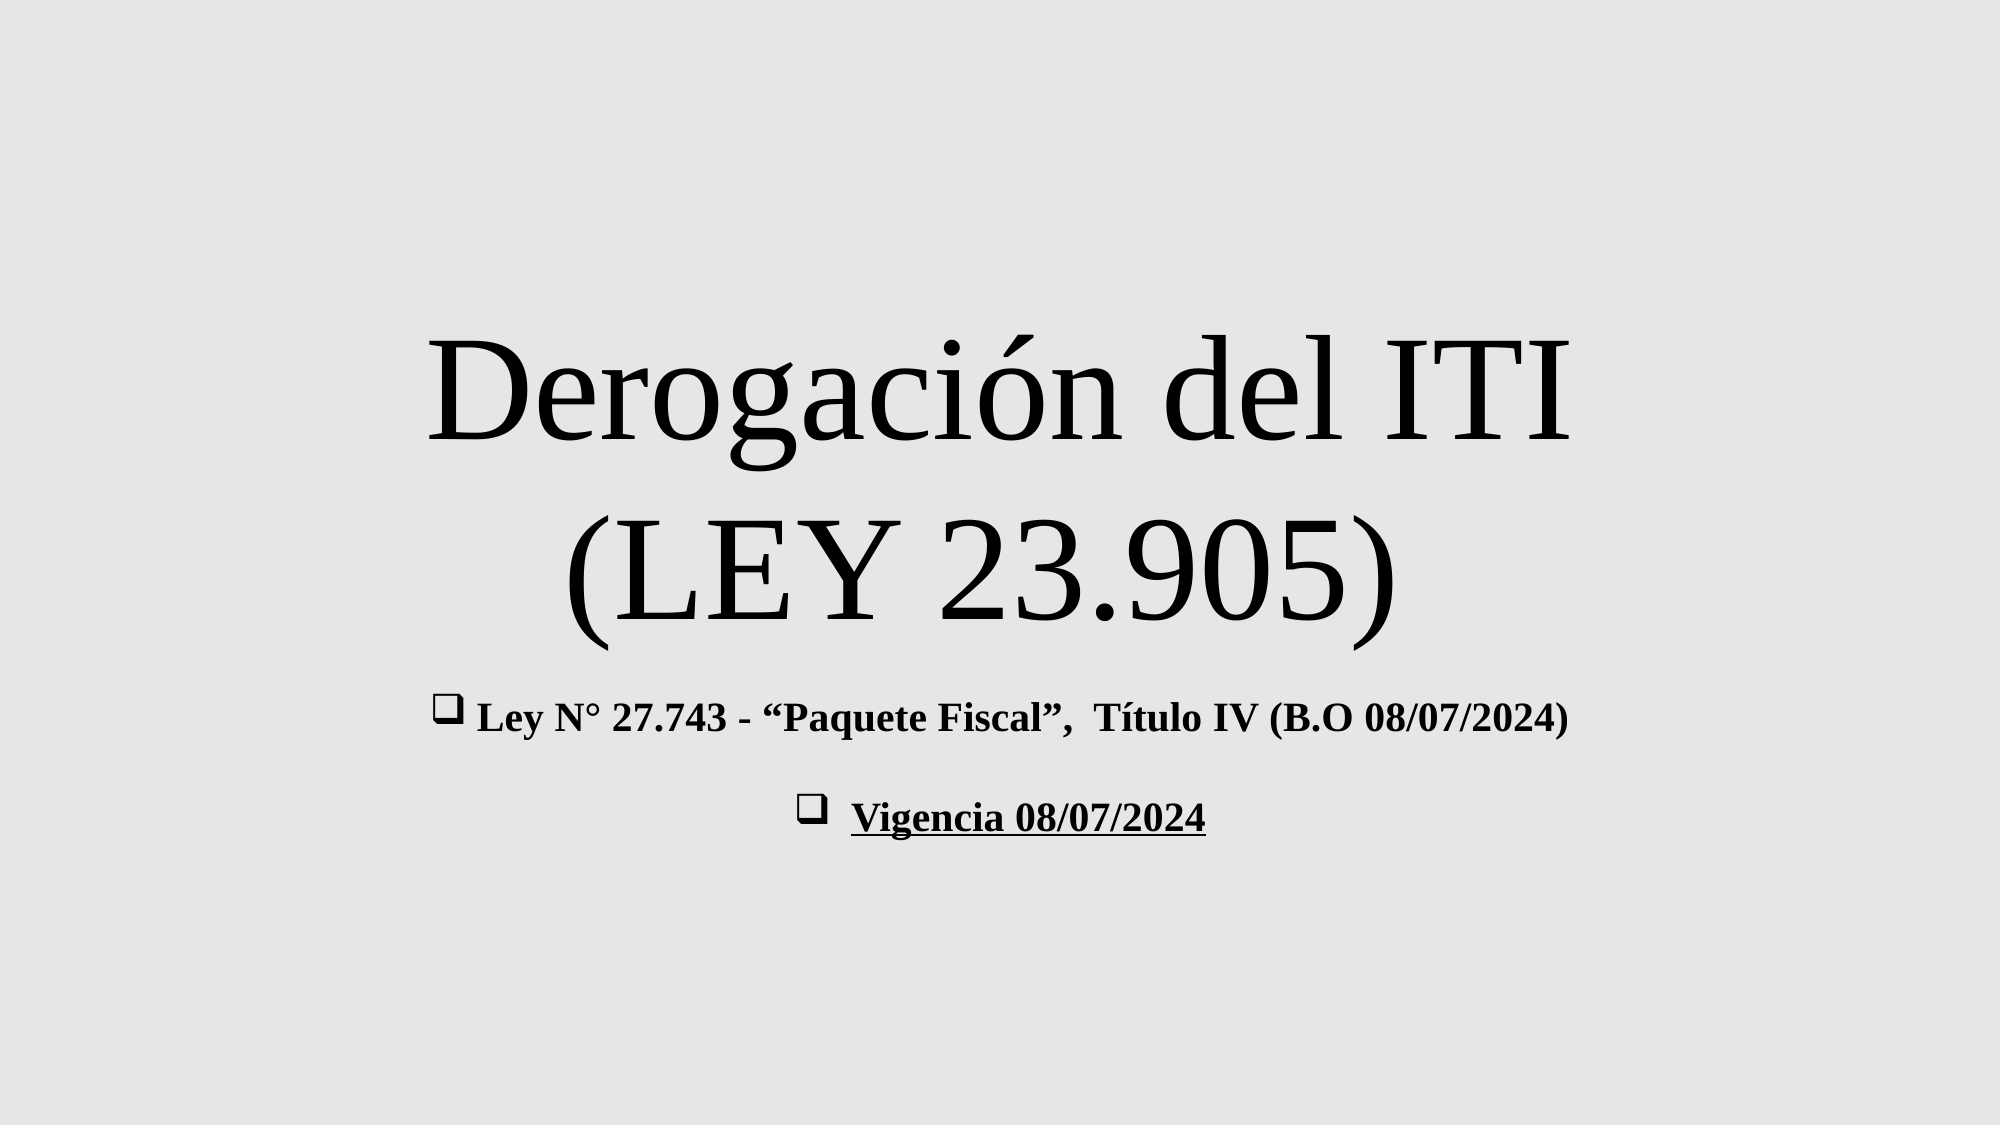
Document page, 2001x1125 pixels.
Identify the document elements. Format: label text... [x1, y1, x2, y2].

text_box Derogación del ITI (LEY 23.905) Ley N° 27.743 - “Paquete Fiscal”, Título IV (B.O 08/07/2024) Vigencia 08/07/2024 [218, 282, 1782, 1027]
